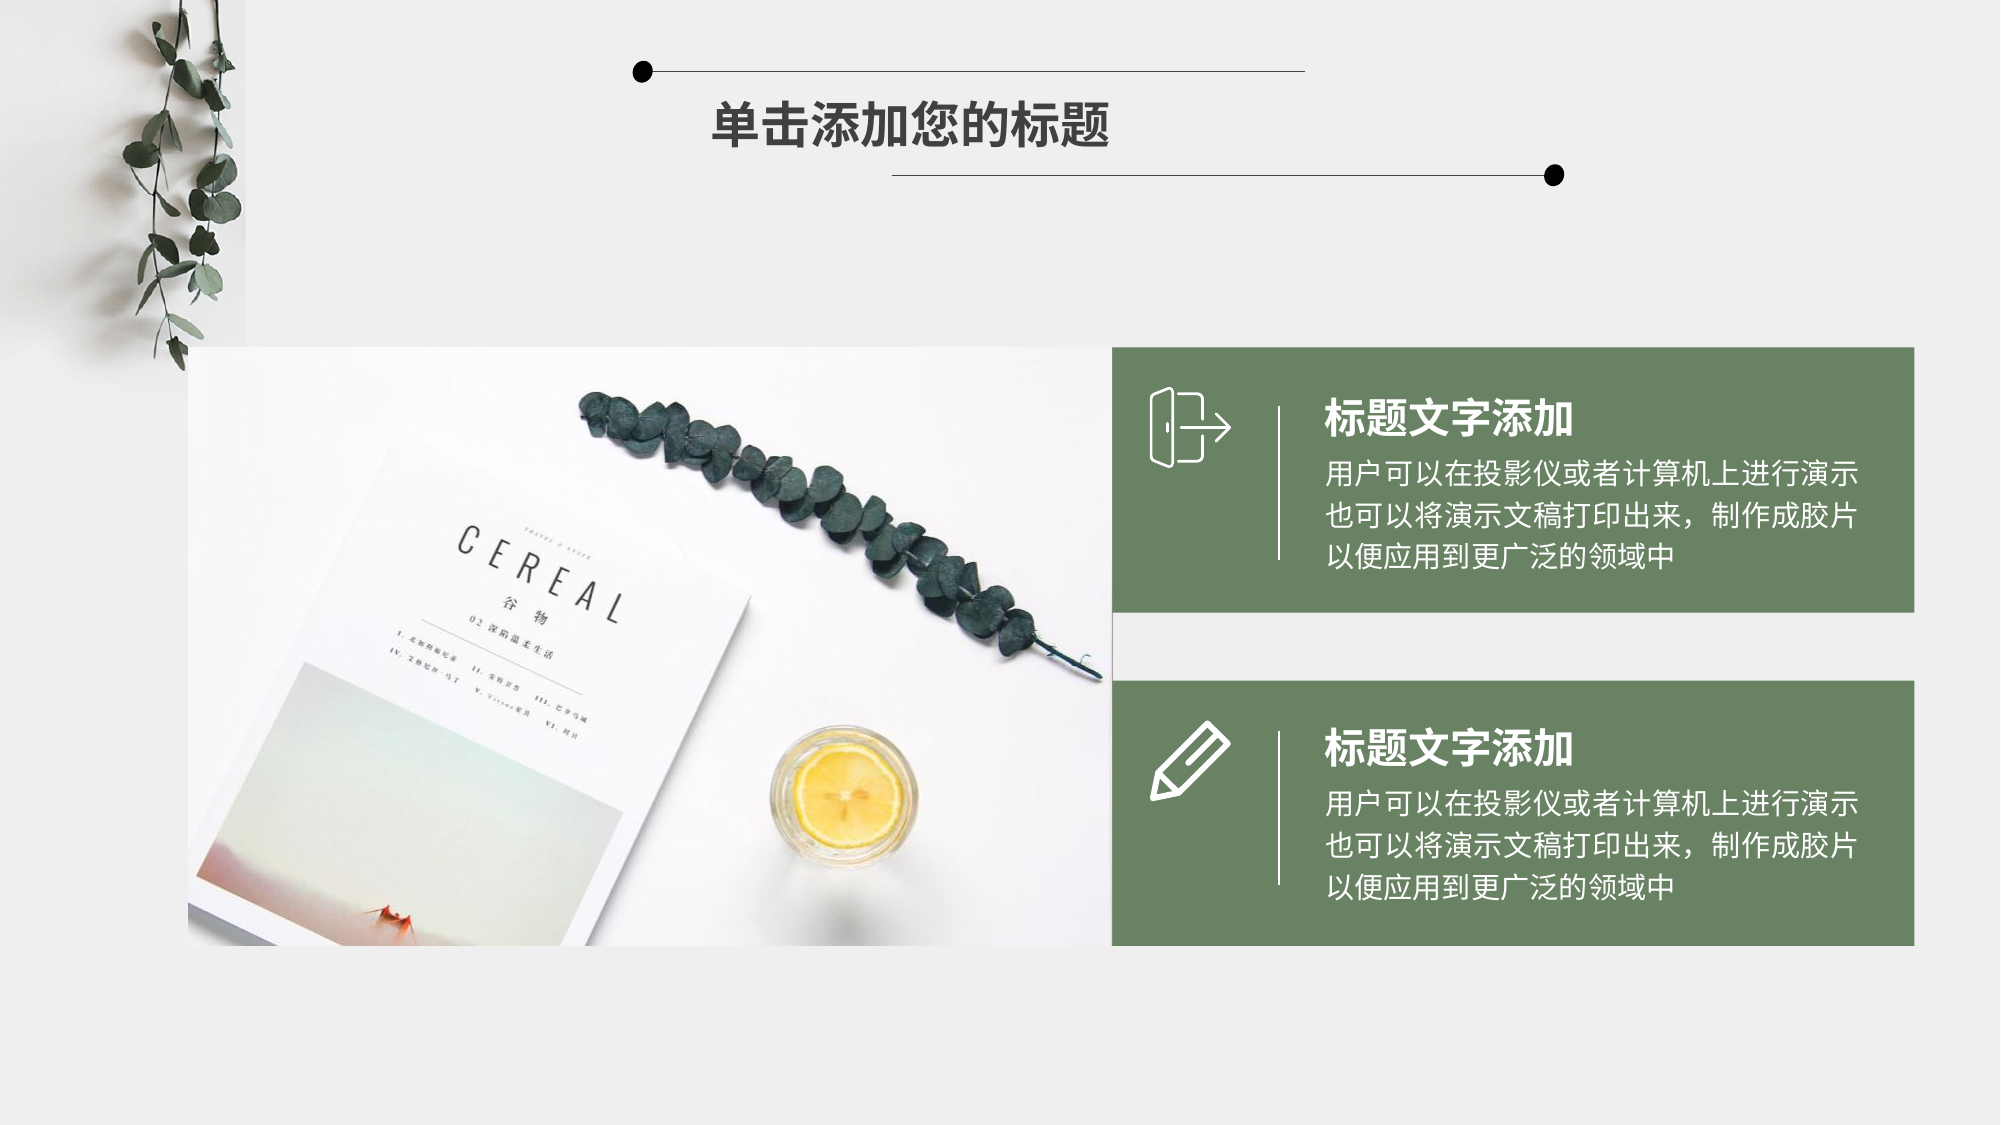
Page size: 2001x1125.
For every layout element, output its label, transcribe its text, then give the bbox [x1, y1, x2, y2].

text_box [632, 60, 1305, 83]
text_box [1112, 680, 1915, 946]
text_box 单击添加您的标题 [695, 85, 1348, 161]
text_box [1112, 347, 1915, 613]
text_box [891, 164, 1564, 187]
picture [0, 0, 1113, 947]
